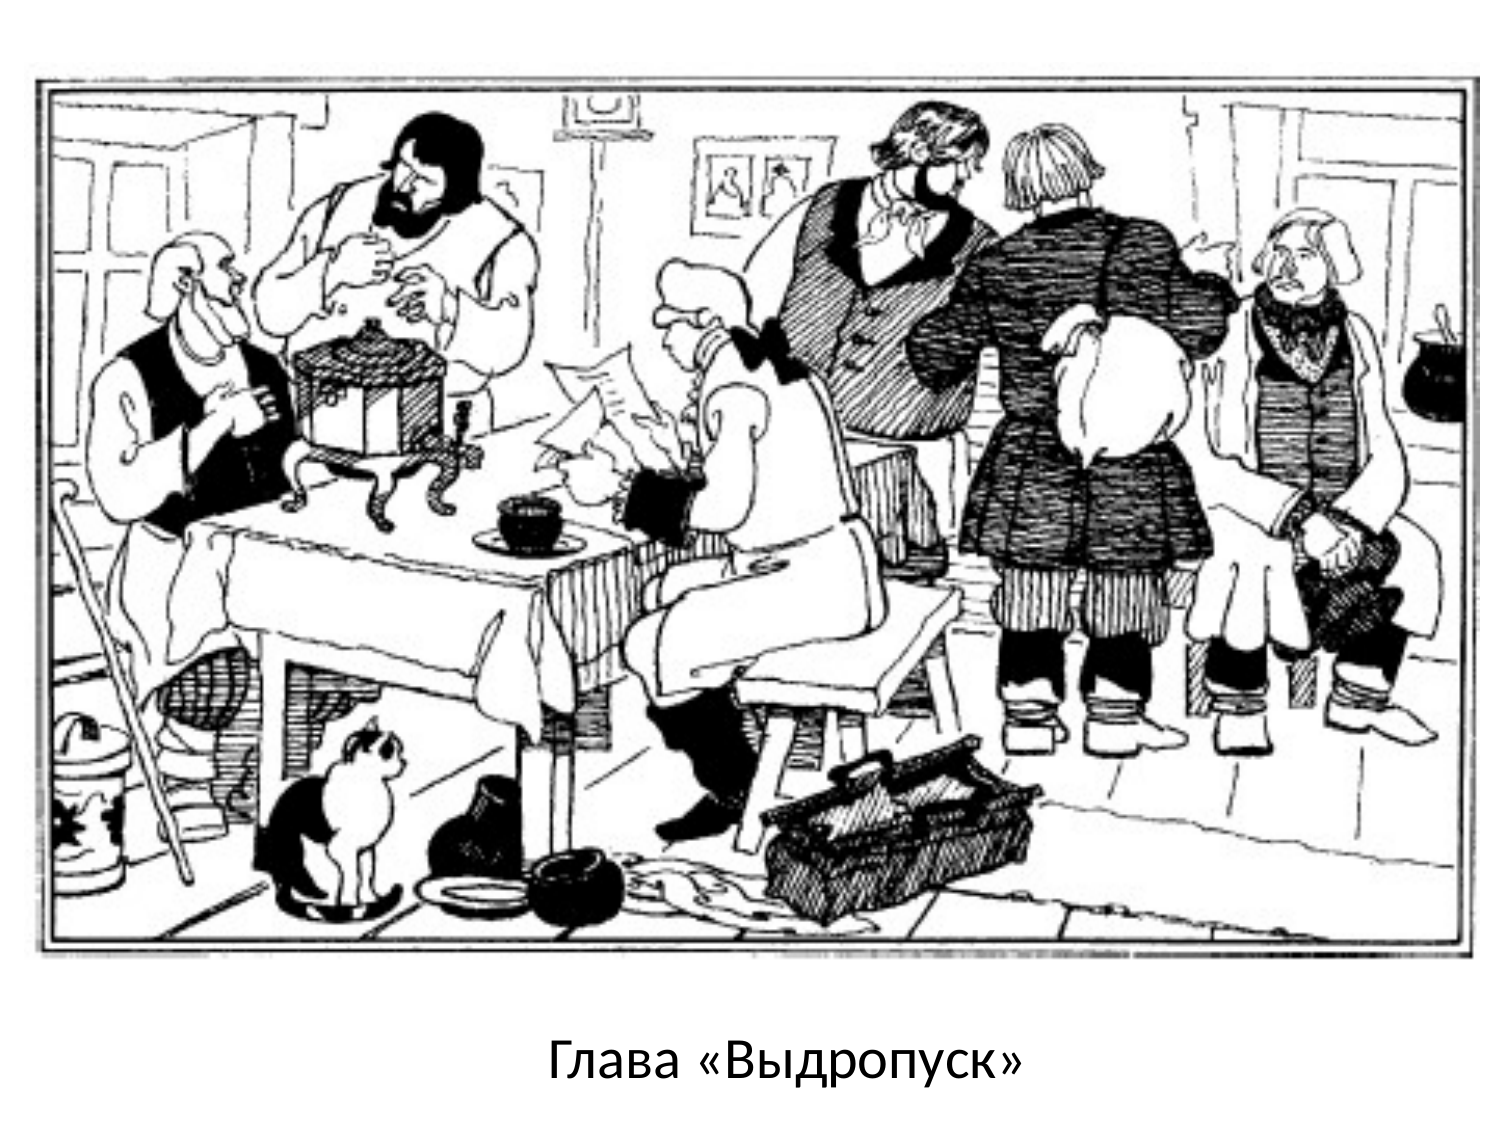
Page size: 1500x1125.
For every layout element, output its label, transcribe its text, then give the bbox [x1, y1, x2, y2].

picture [24, 62, 1480, 976]
text_box Глава «Выдропуск» [312, 1012, 1263, 1098]
